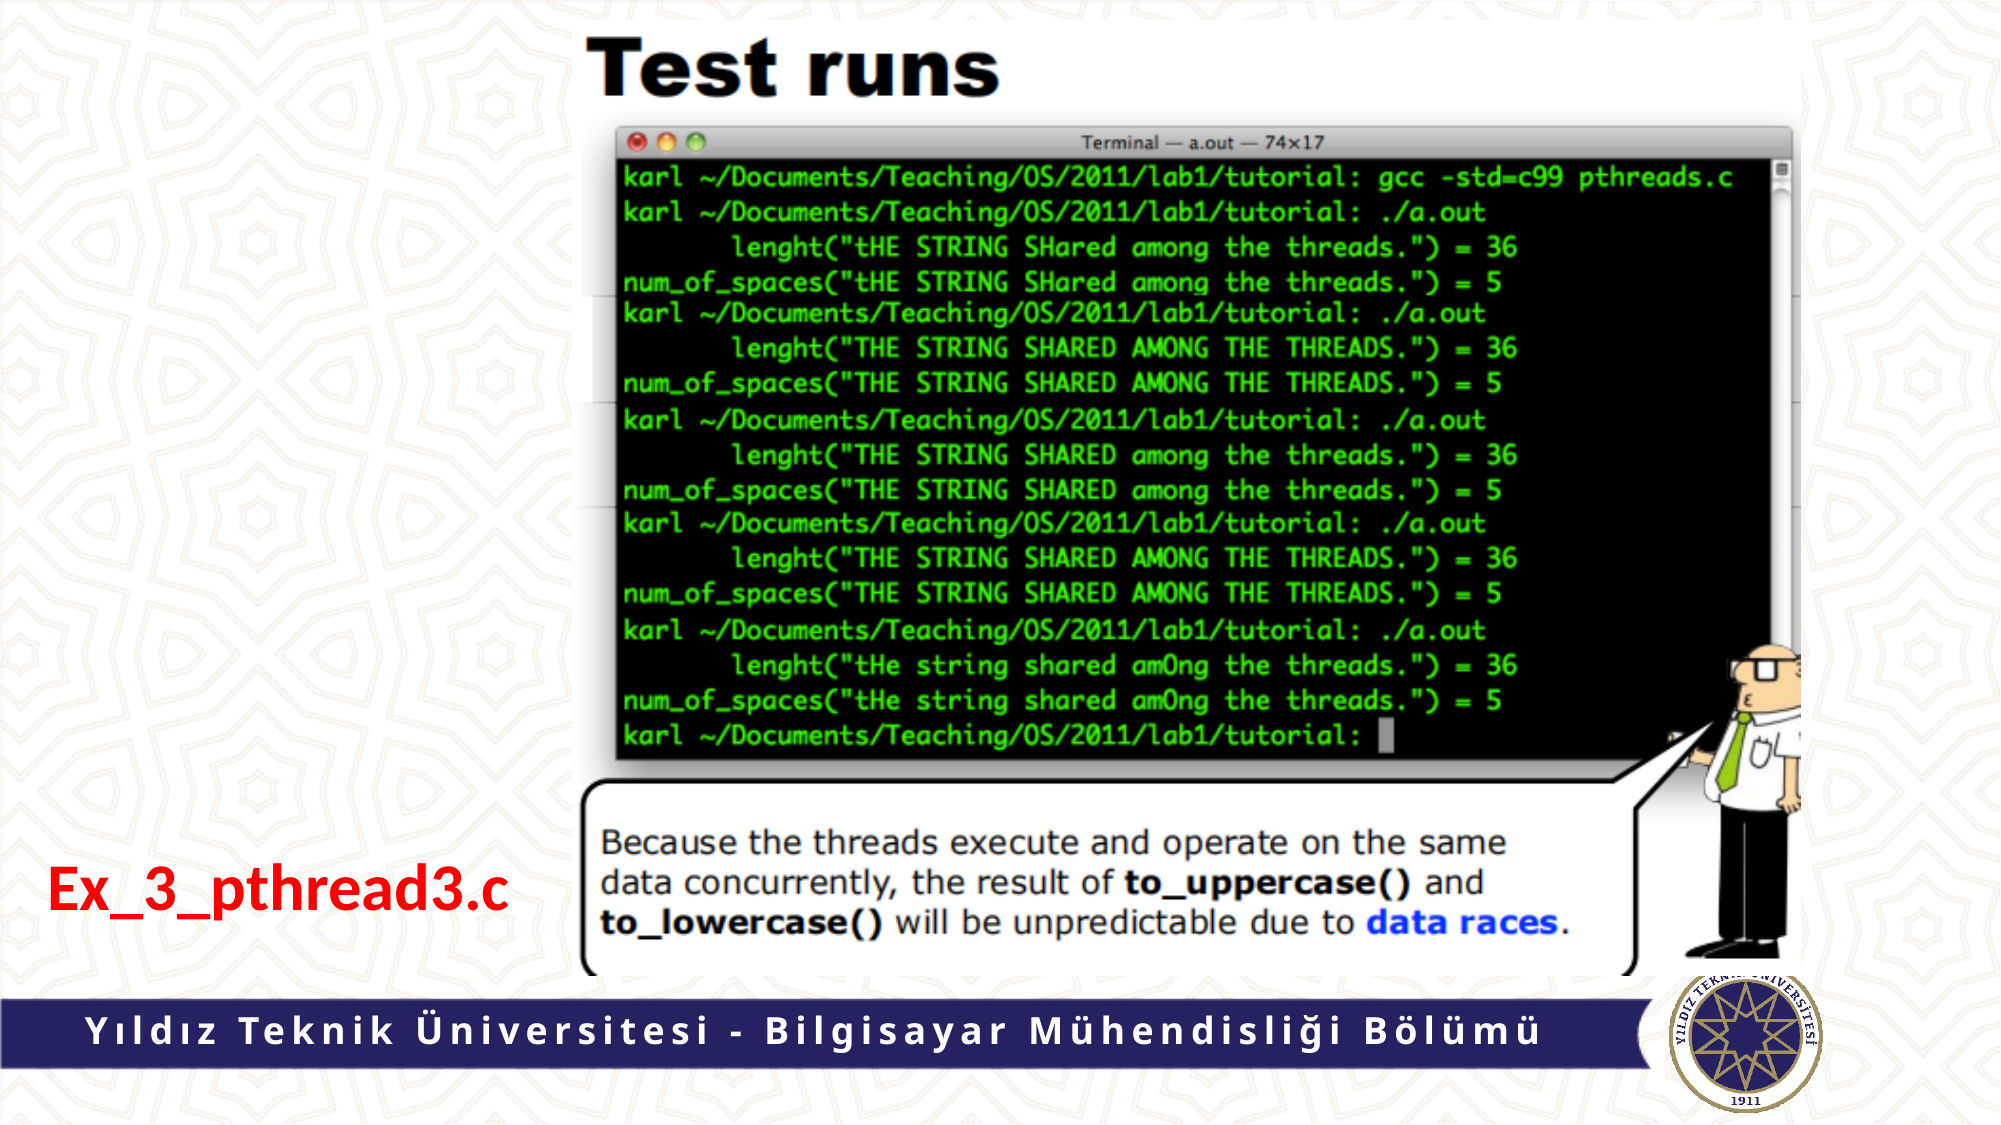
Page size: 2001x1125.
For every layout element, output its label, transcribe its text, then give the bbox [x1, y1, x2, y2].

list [572, 20, 1801, 976]
picture [0, 0, 2000, 1125]
footer Yıldız Teknik Üniversitesi - Bilgisayar Mühendisliği Bölümü [0, 997, 1628, 1069]
text_box Ex_3_pthread3.c [32, 836, 530, 943]
